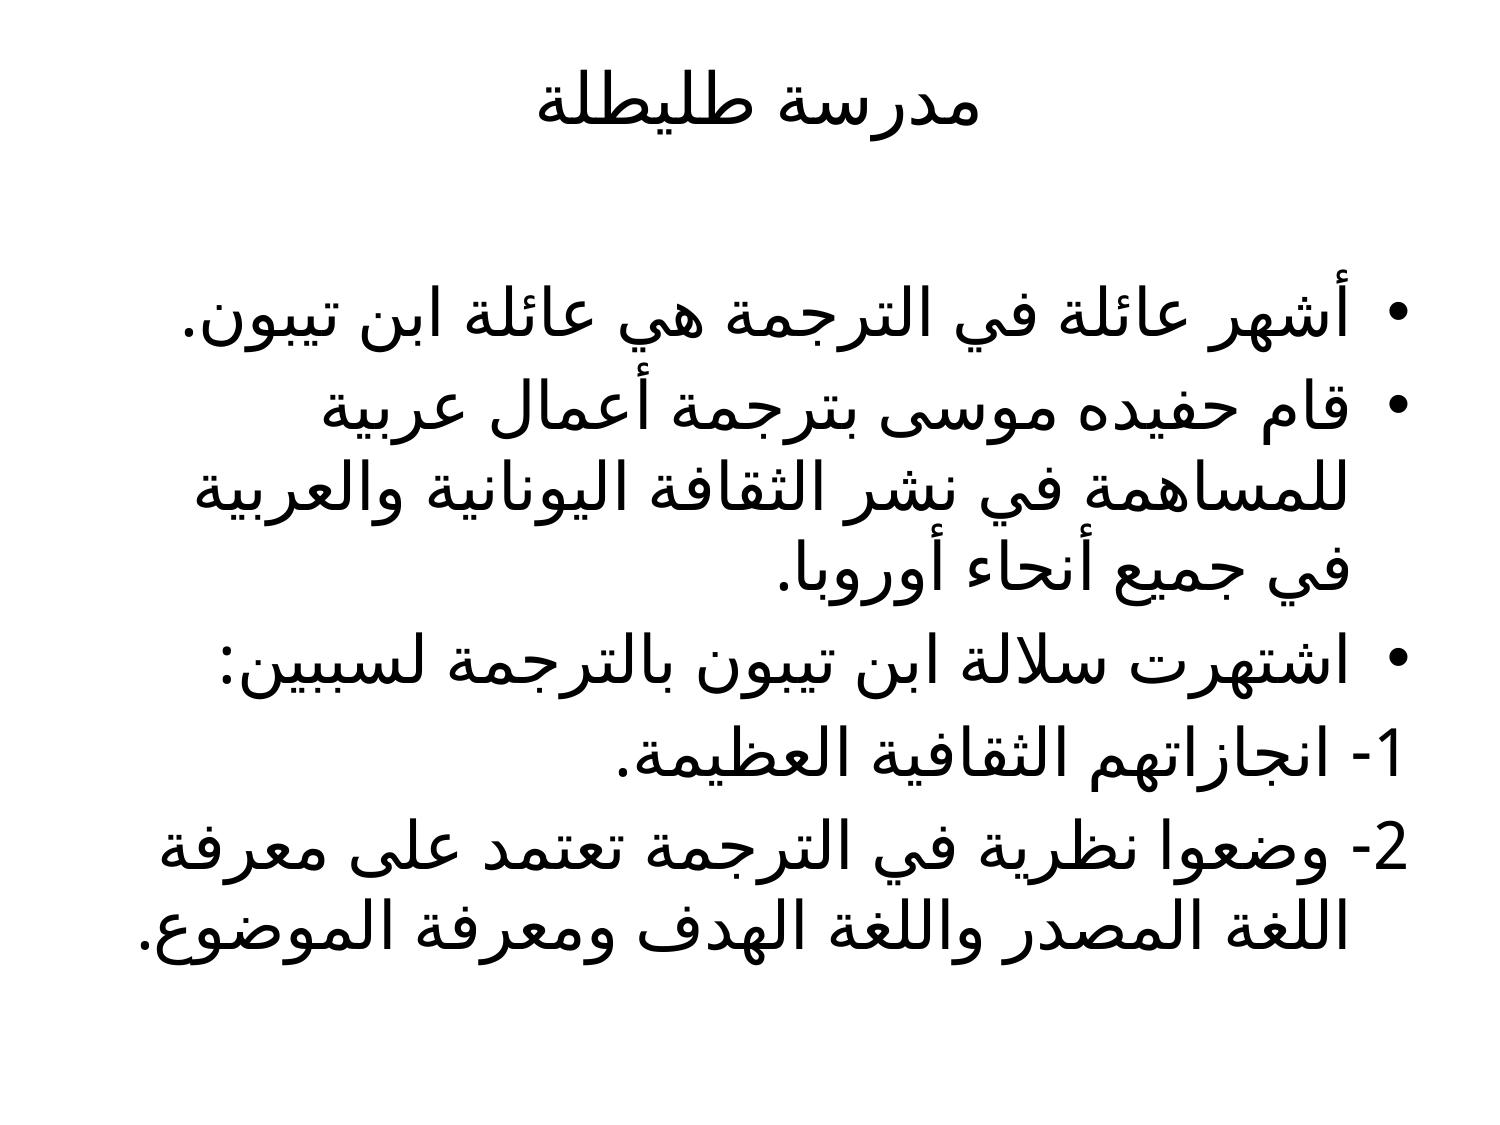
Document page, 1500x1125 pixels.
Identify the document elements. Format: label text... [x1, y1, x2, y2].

list أشهر عائلة في الترجمة هي عائلة ابن تيبون. قام حفيده موسى بترجمة أعمال عربية للمساهمة في نشر الثقافة اليونانية والعربية في جميع أنحاء أوروبا. اشتهرت سلالة ابن تيبون بالترجمة لسببين: 1- انجازاتهم الثقافية العظيمة. 2- وضعوا نظرية في الترجمة تعتمد على معرفة اللغة المصدر واللغة الهدف ومعرفة الموضوع. [75, 262, 1425, 1005]
title مدرسة طليطلة [75, 45, 1425, 233]
